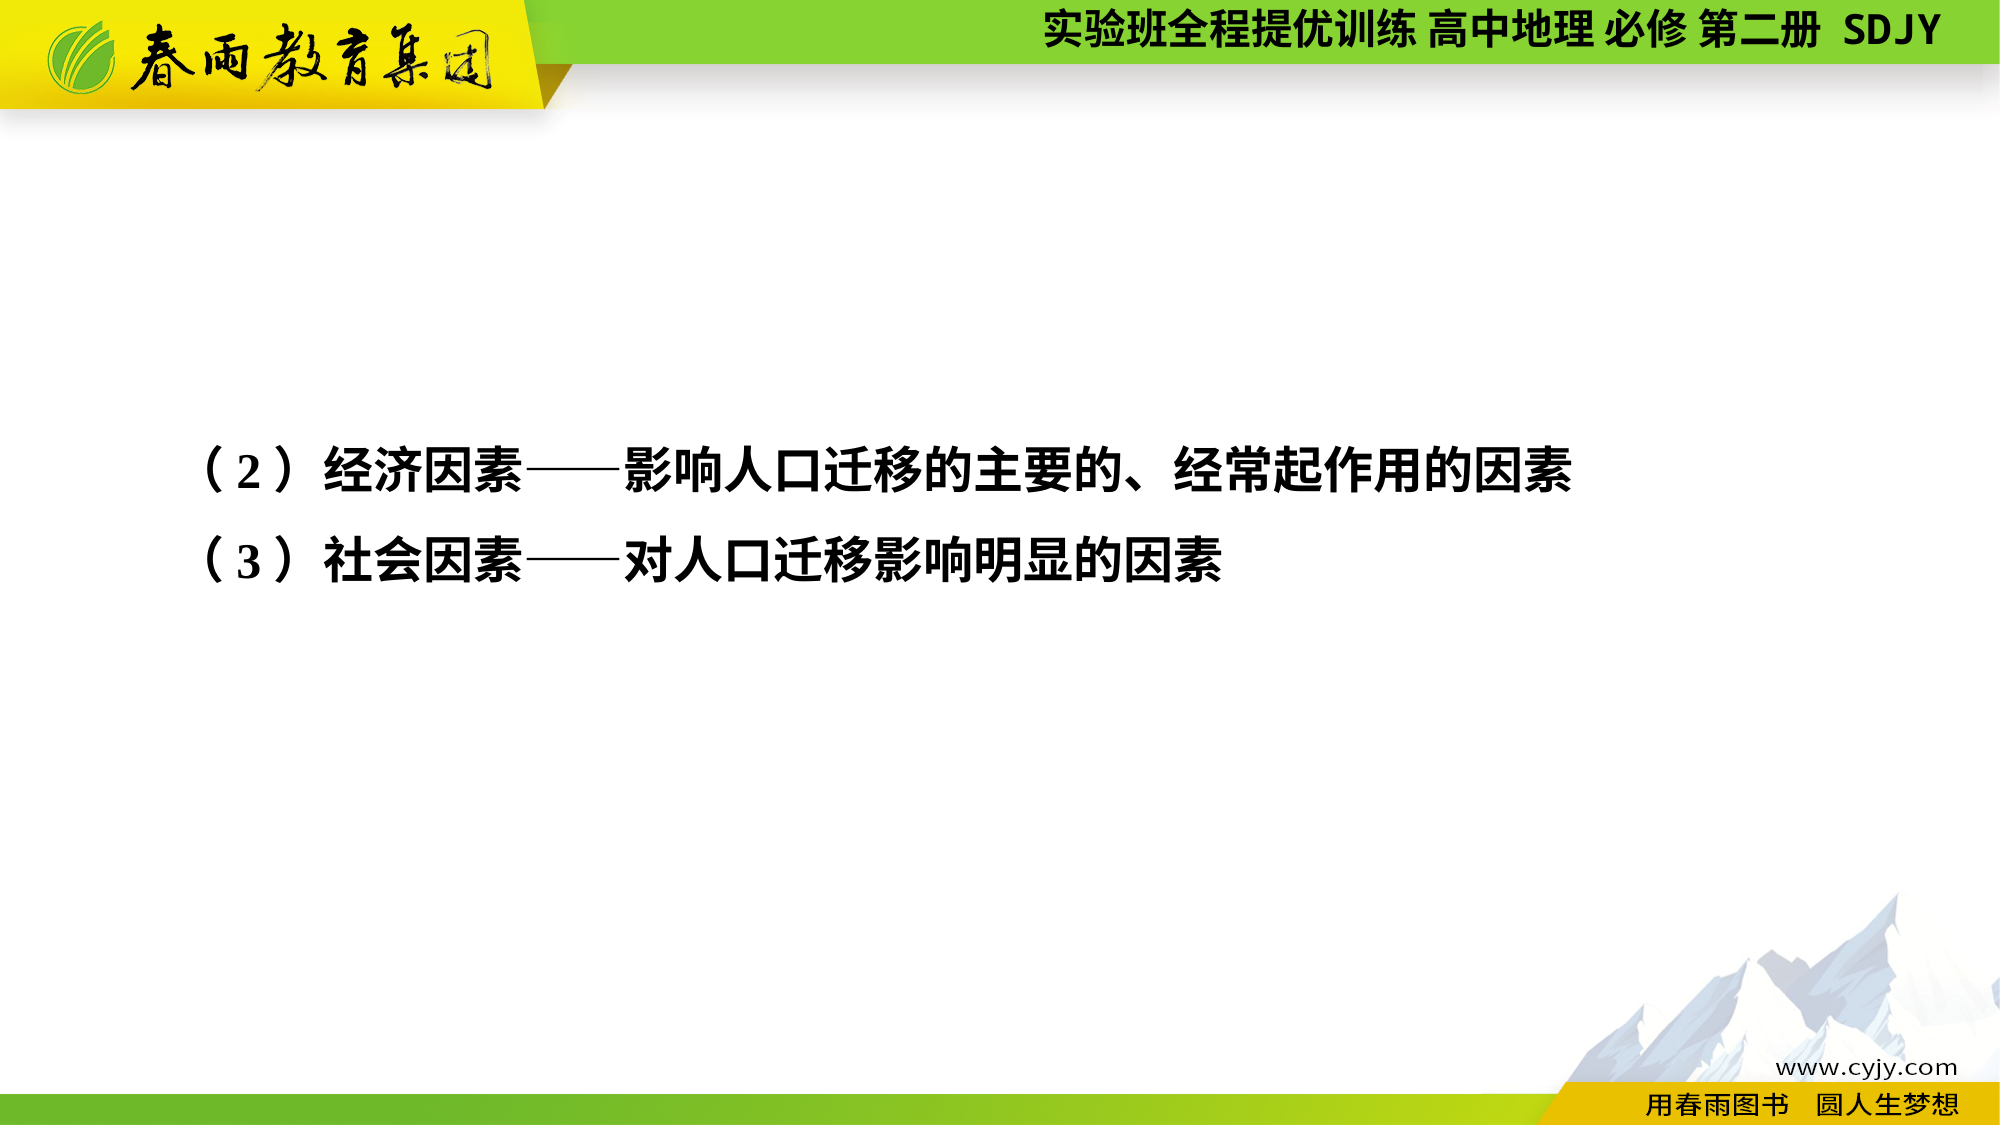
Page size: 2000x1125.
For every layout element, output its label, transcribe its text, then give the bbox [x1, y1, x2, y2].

picture [0, 0, 2000, 1125]
list （2）经济因素——影响人口迁移的主要的、经常起作用的因素 （3）社会因素——对人口迁移影响明显的因素 [59, 400, 1944, 587]
